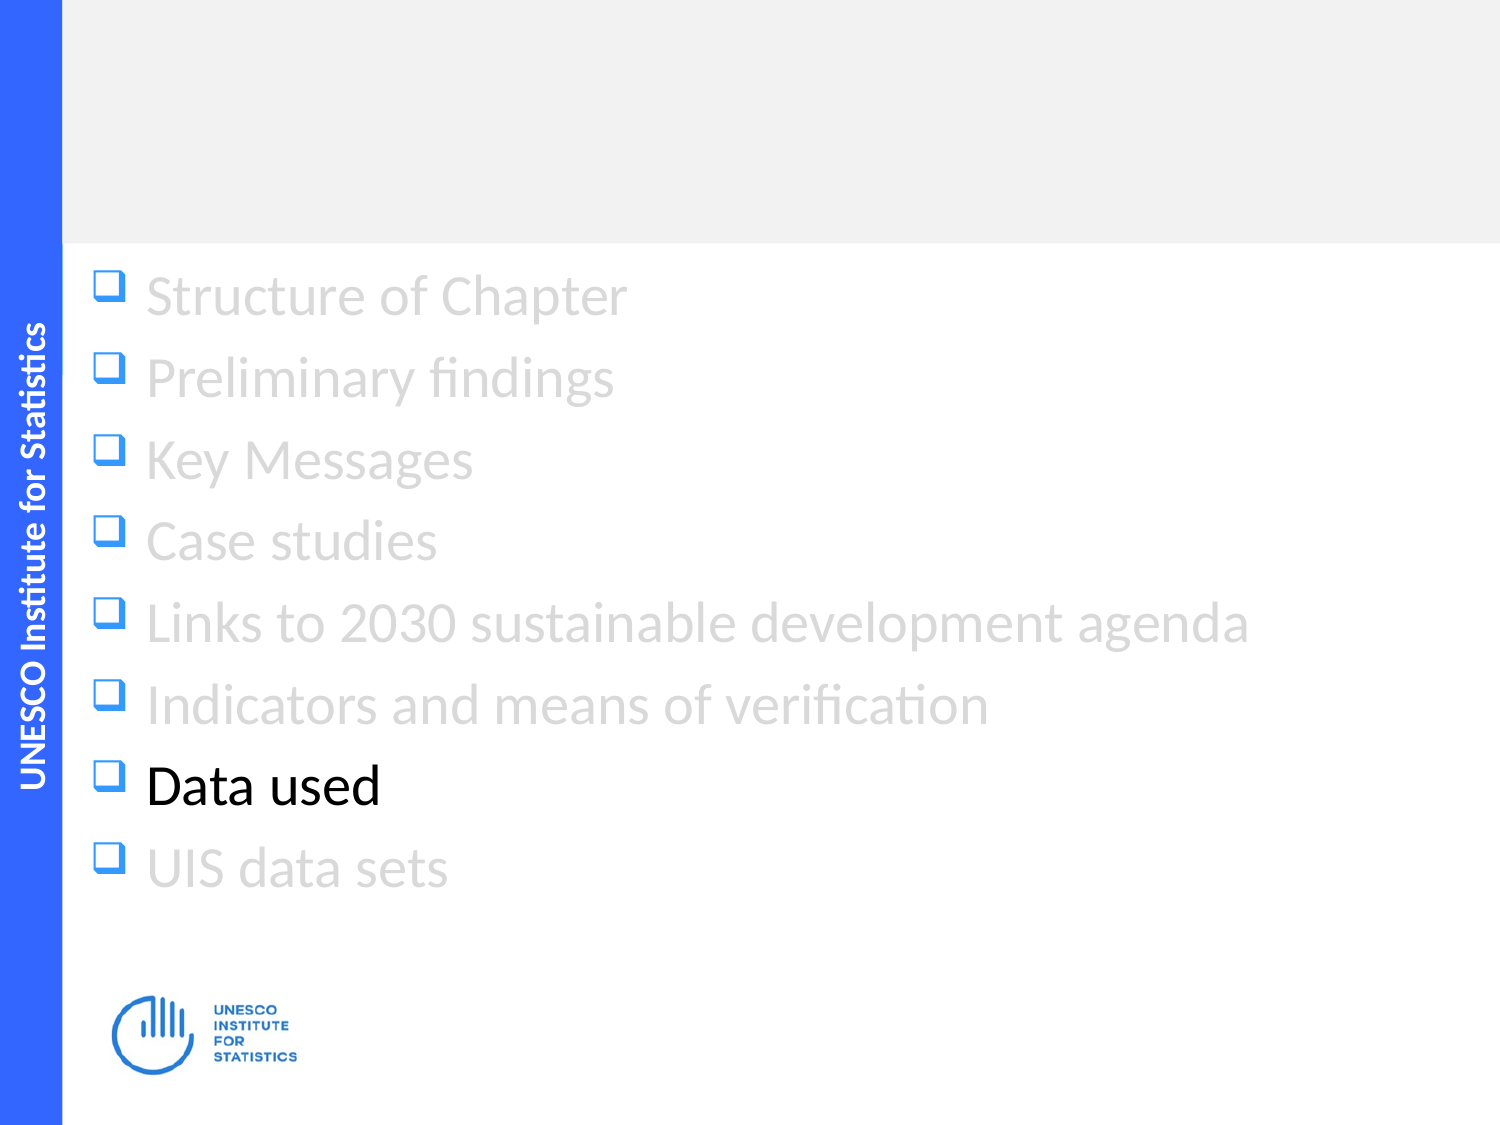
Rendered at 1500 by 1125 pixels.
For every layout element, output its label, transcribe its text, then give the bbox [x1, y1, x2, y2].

list Structure of Chapter Preliminary findings Key Messages Case studies Links to 2030 sustainable development agenda Indicators and means of verification Data used UIS data sets [75, 249, 1425, 994]
picture [70, 964, 338, 1106]
